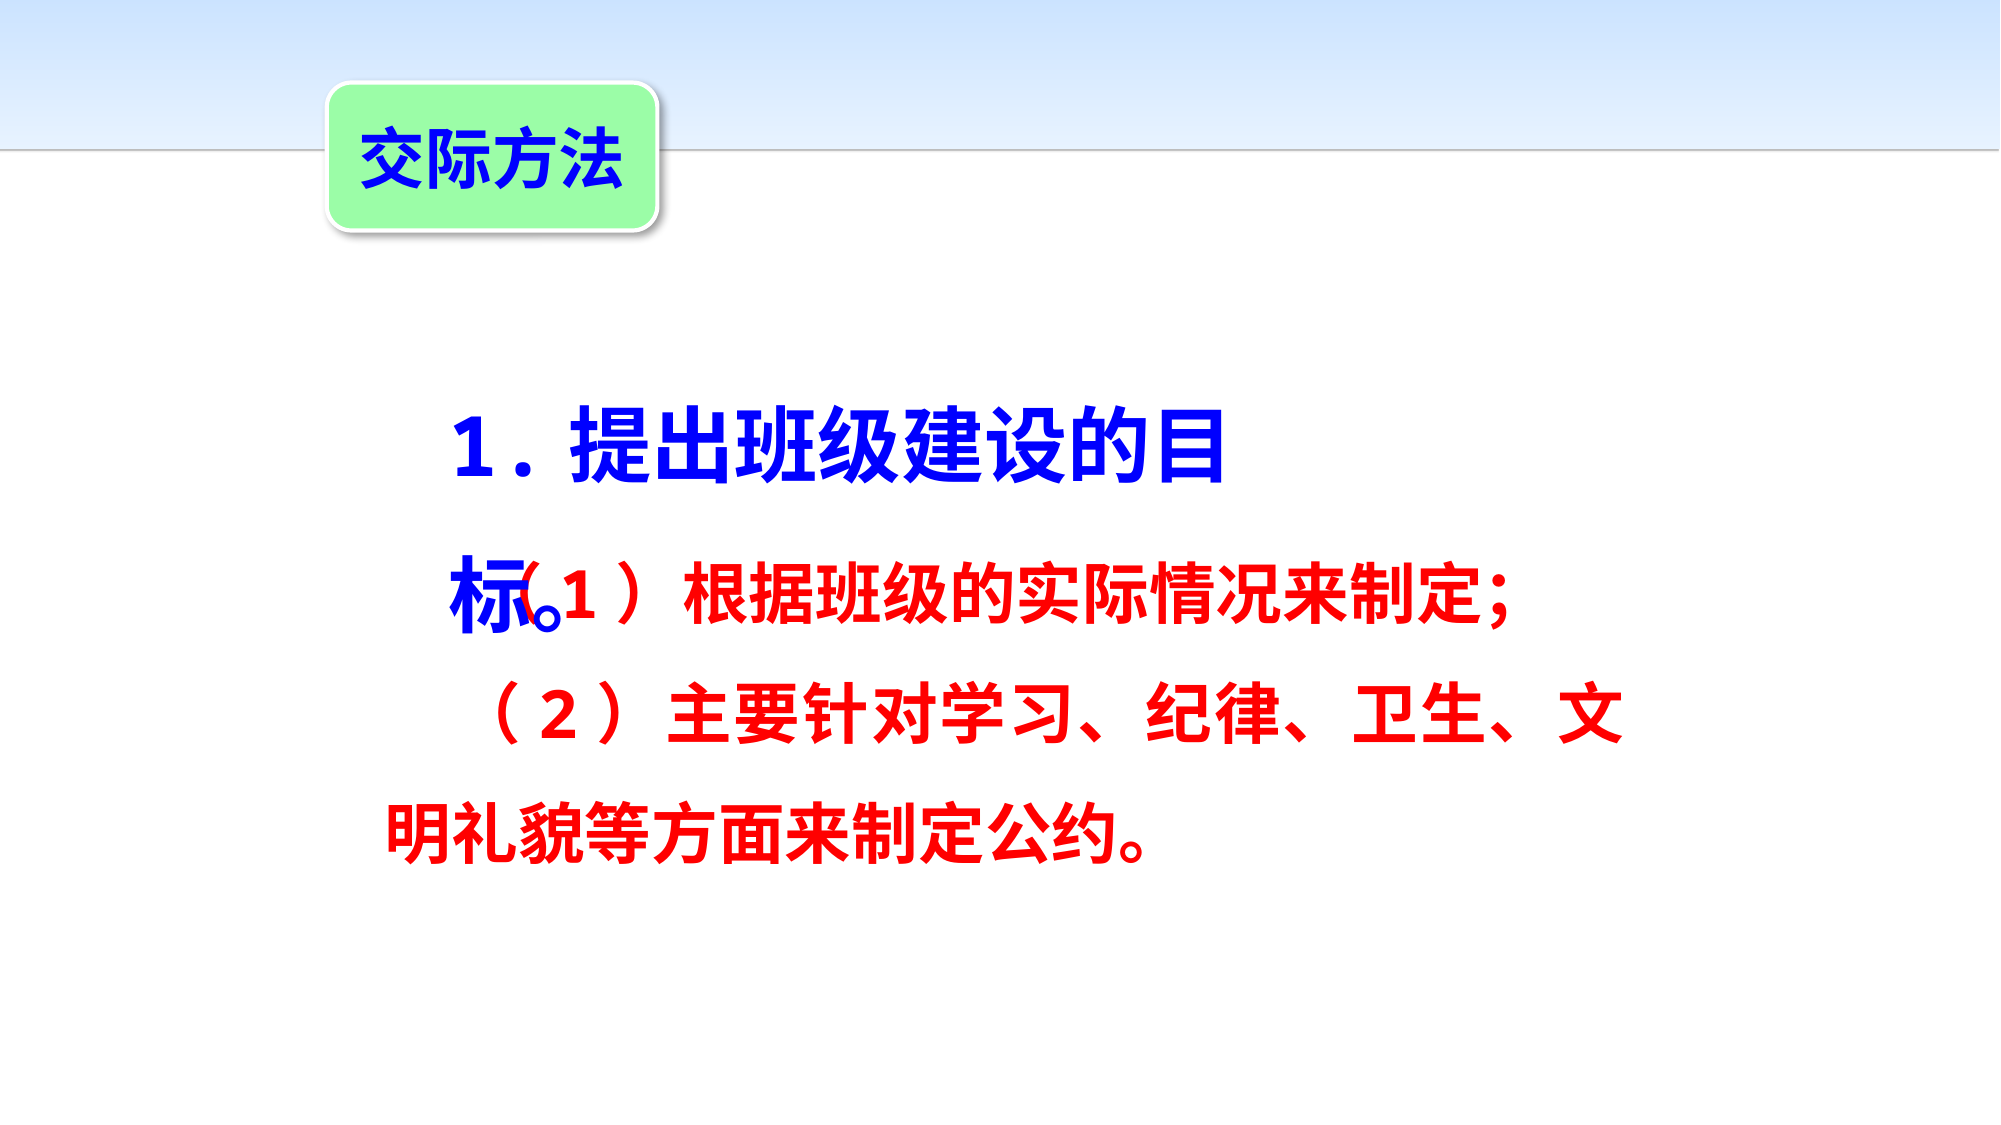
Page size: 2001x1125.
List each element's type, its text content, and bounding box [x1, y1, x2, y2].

text_box 交际方法 [324, 80, 660, 233]
text_box （1）根据班级的实际情况来制定； （2）主要针对学习、纪律、卫生、文明礼貌等方面来制定公约。 [369, 504, 1640, 880]
text_box 1.提出班级建设的目标。 [433, 335, 1314, 651]
